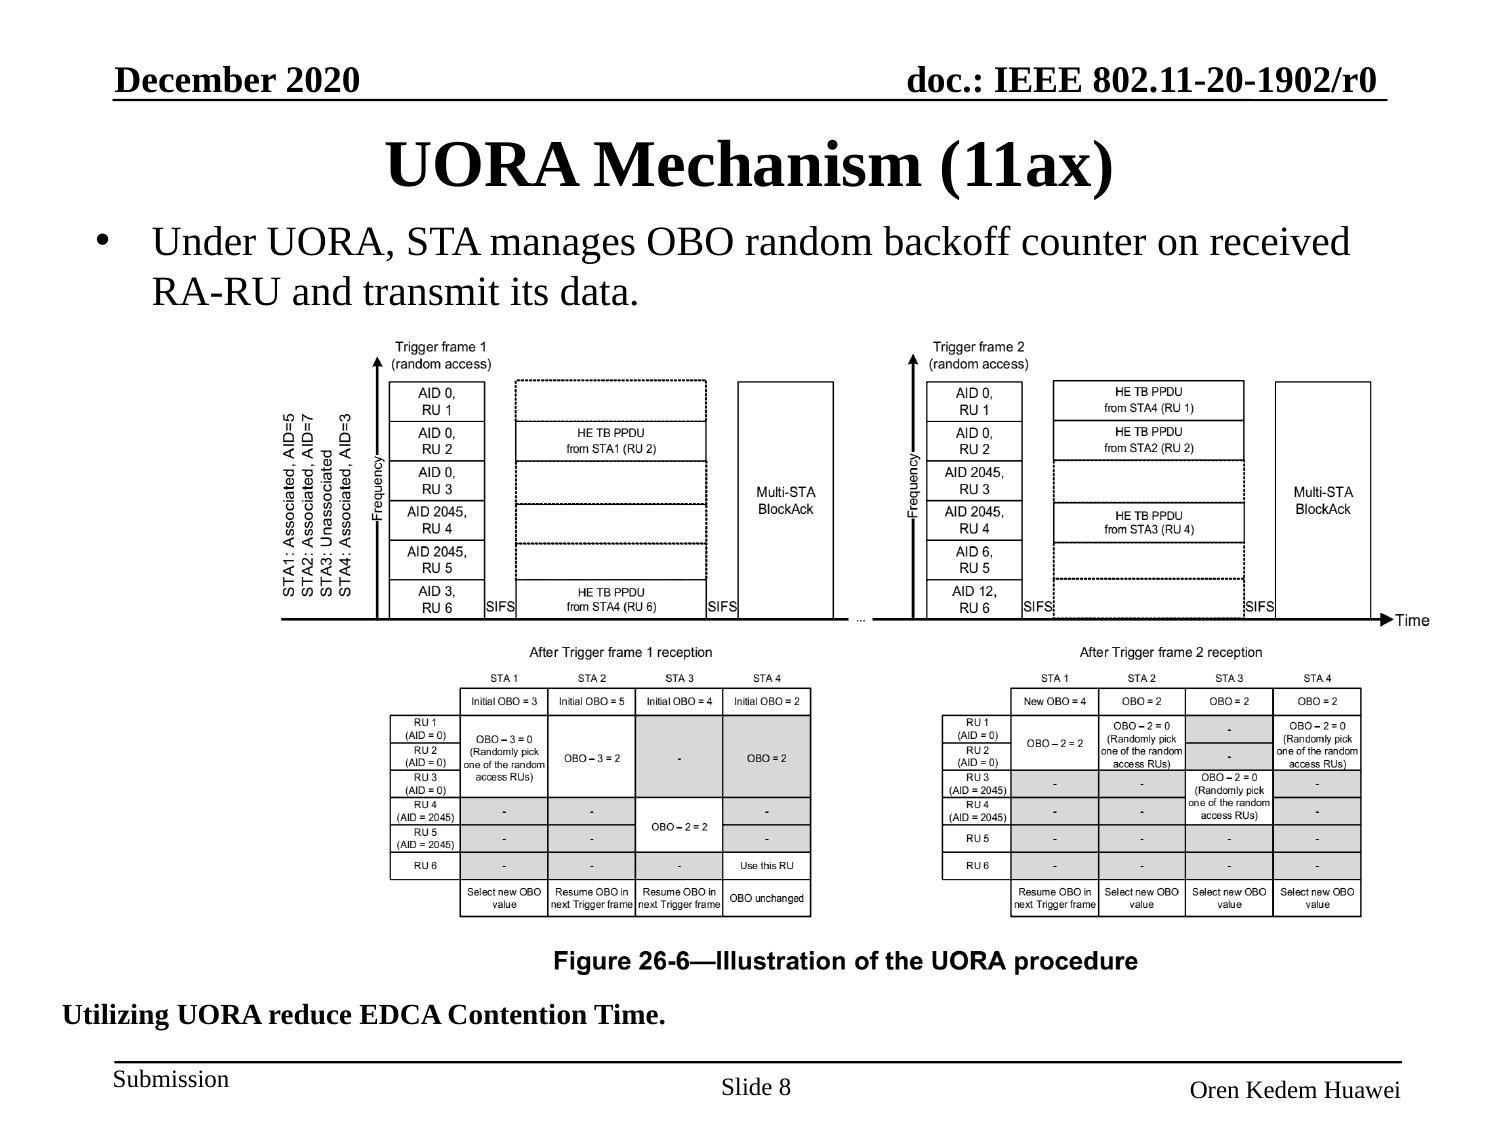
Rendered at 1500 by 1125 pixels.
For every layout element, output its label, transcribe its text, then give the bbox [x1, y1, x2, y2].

list Under UORA, STA manages OBO random backoff counter on received RA-RU and transmit its data. [80, 206, 1432, 797]
text_box Utilizing UORA reduce EDCA Contention Time. [47, 987, 727, 1038]
footer Oren Kedem Huawei [1186, 1073, 1402, 1105]
picture [255, 314, 1486, 993]
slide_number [114, 54, 368, 101]
title UORA Mechanism (11ax) [29, 112, 1471, 209]
slide_number Slide 8 [711, 1070, 801, 1101]
